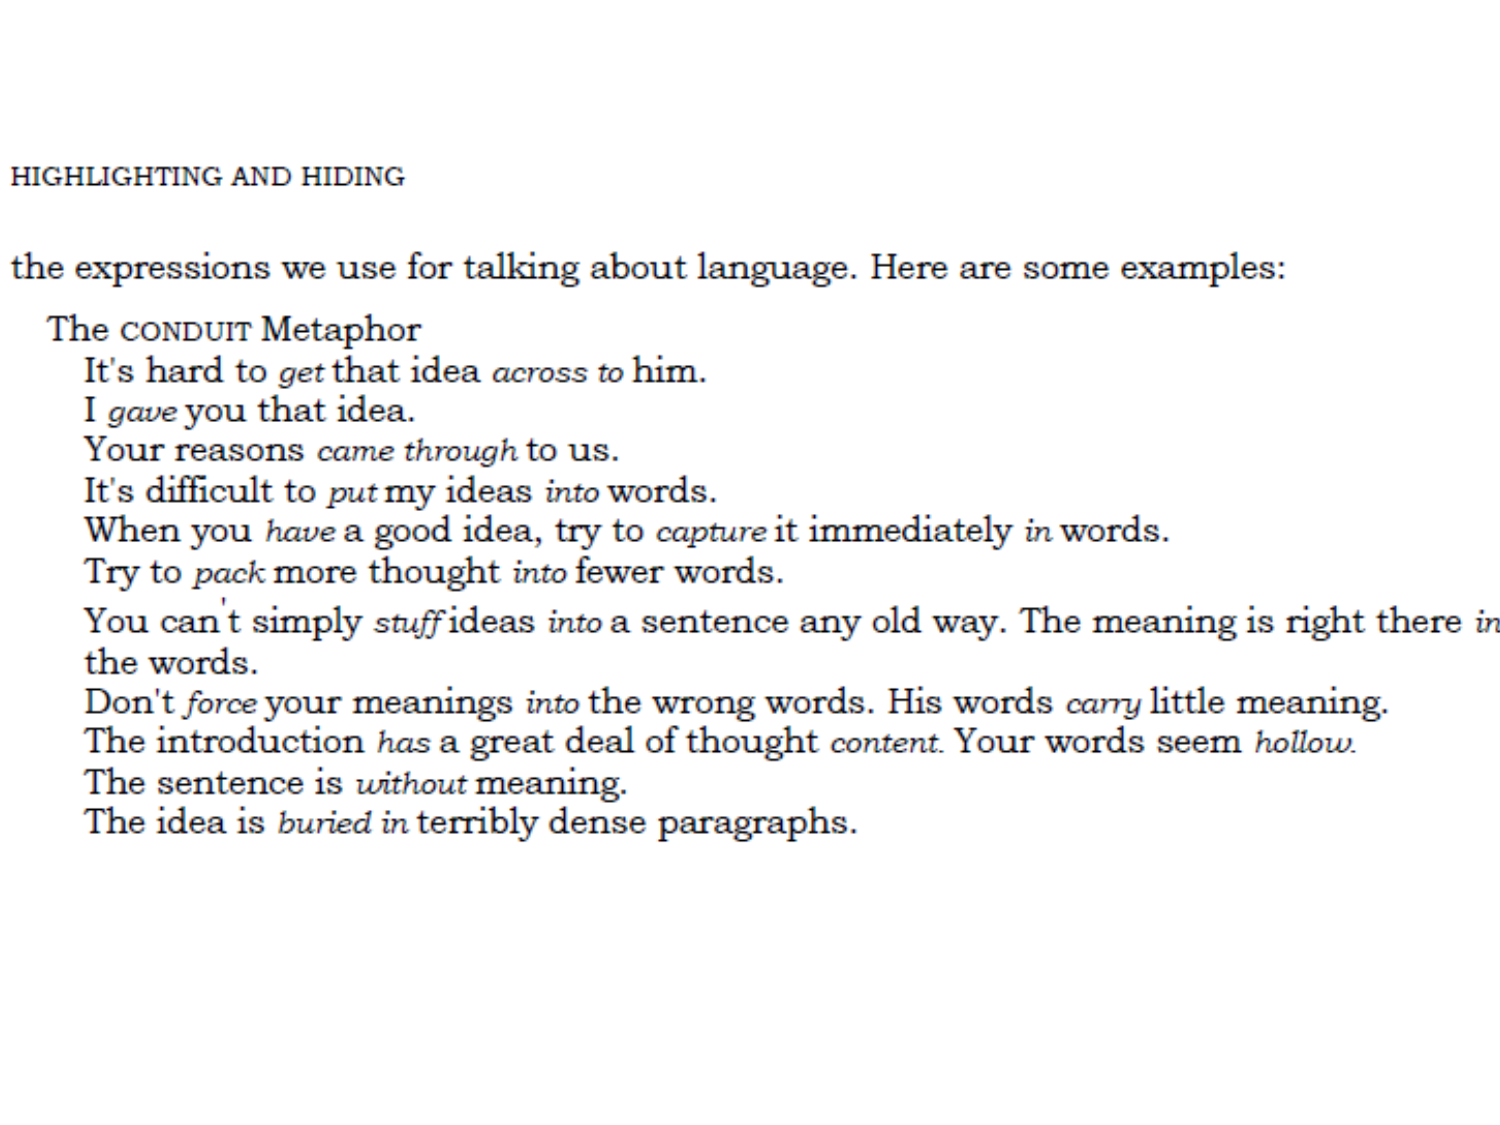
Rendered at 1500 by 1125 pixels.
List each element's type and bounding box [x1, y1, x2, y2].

picture [0, 124, 1500, 869]
